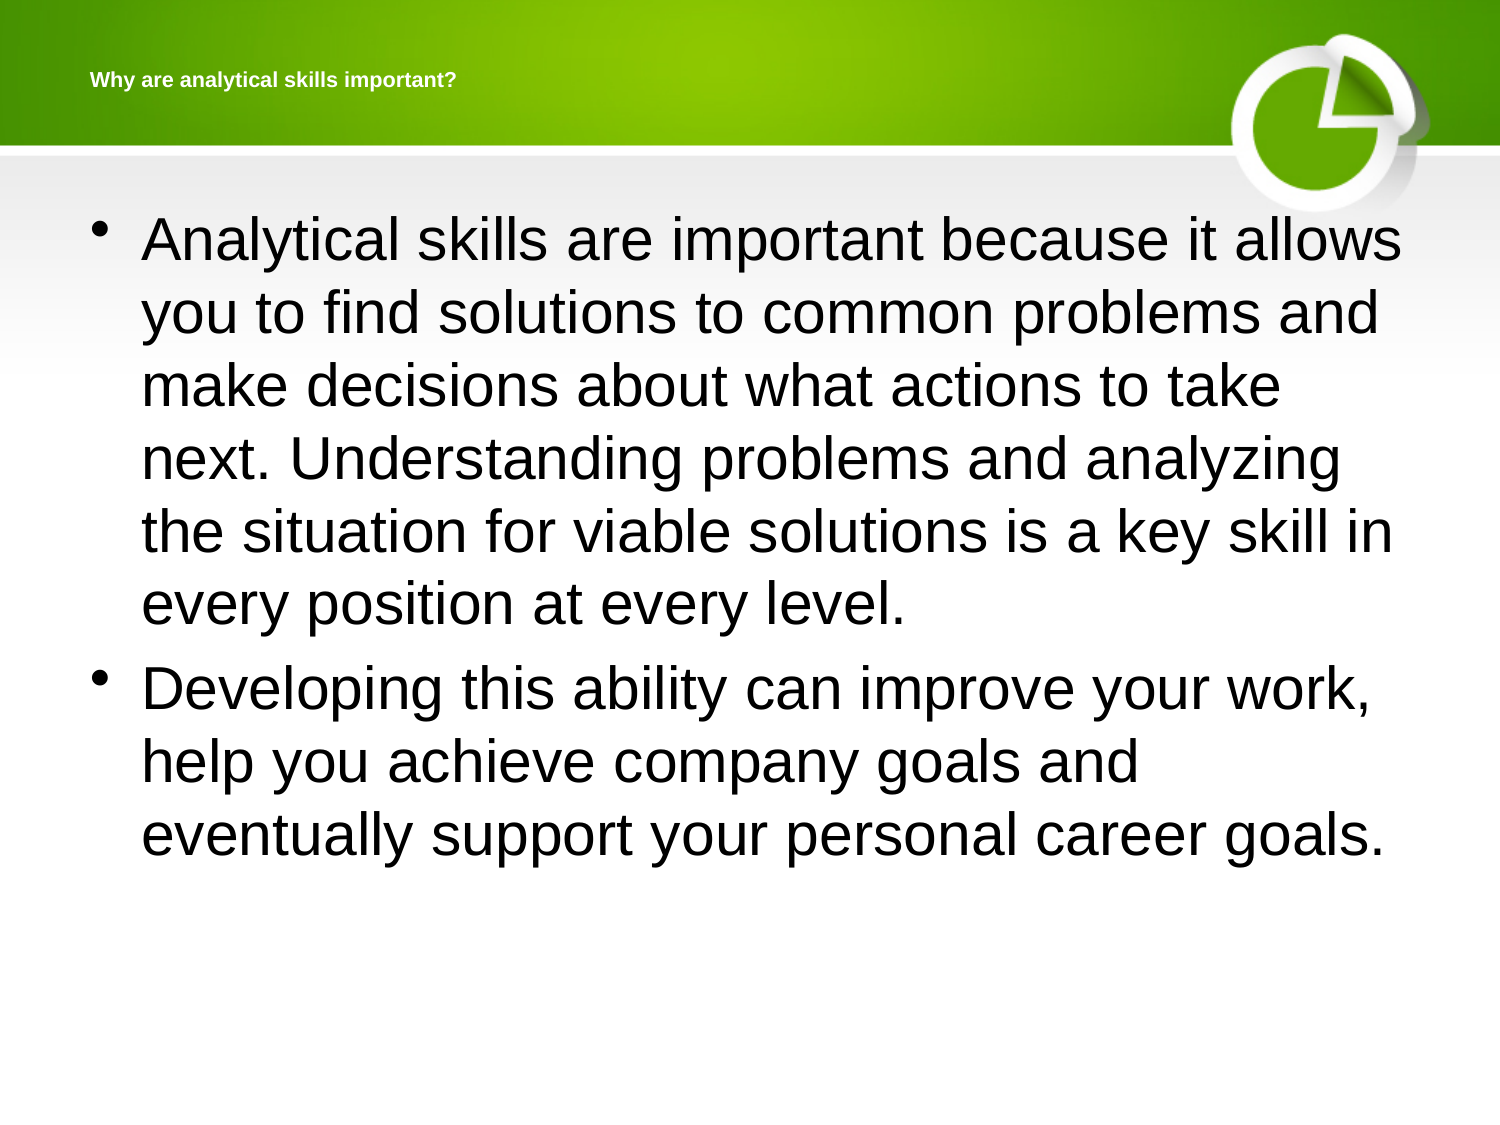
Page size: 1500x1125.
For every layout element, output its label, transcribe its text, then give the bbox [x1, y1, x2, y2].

picture [0, 0, 1500, 1125]
title Why are analytical skills important? [74, 30, 1426, 127]
list Analytical skills are important because it allows you to find solutions to common problems and make decisions about what actions to take next. Understanding problems and analyzing the situation for viable solutions is a key skill in every position at every level. Developing this ability can improve your work, help you achieve company goals and eventually support your personal career goals. [74, 192, 1426, 1006]
